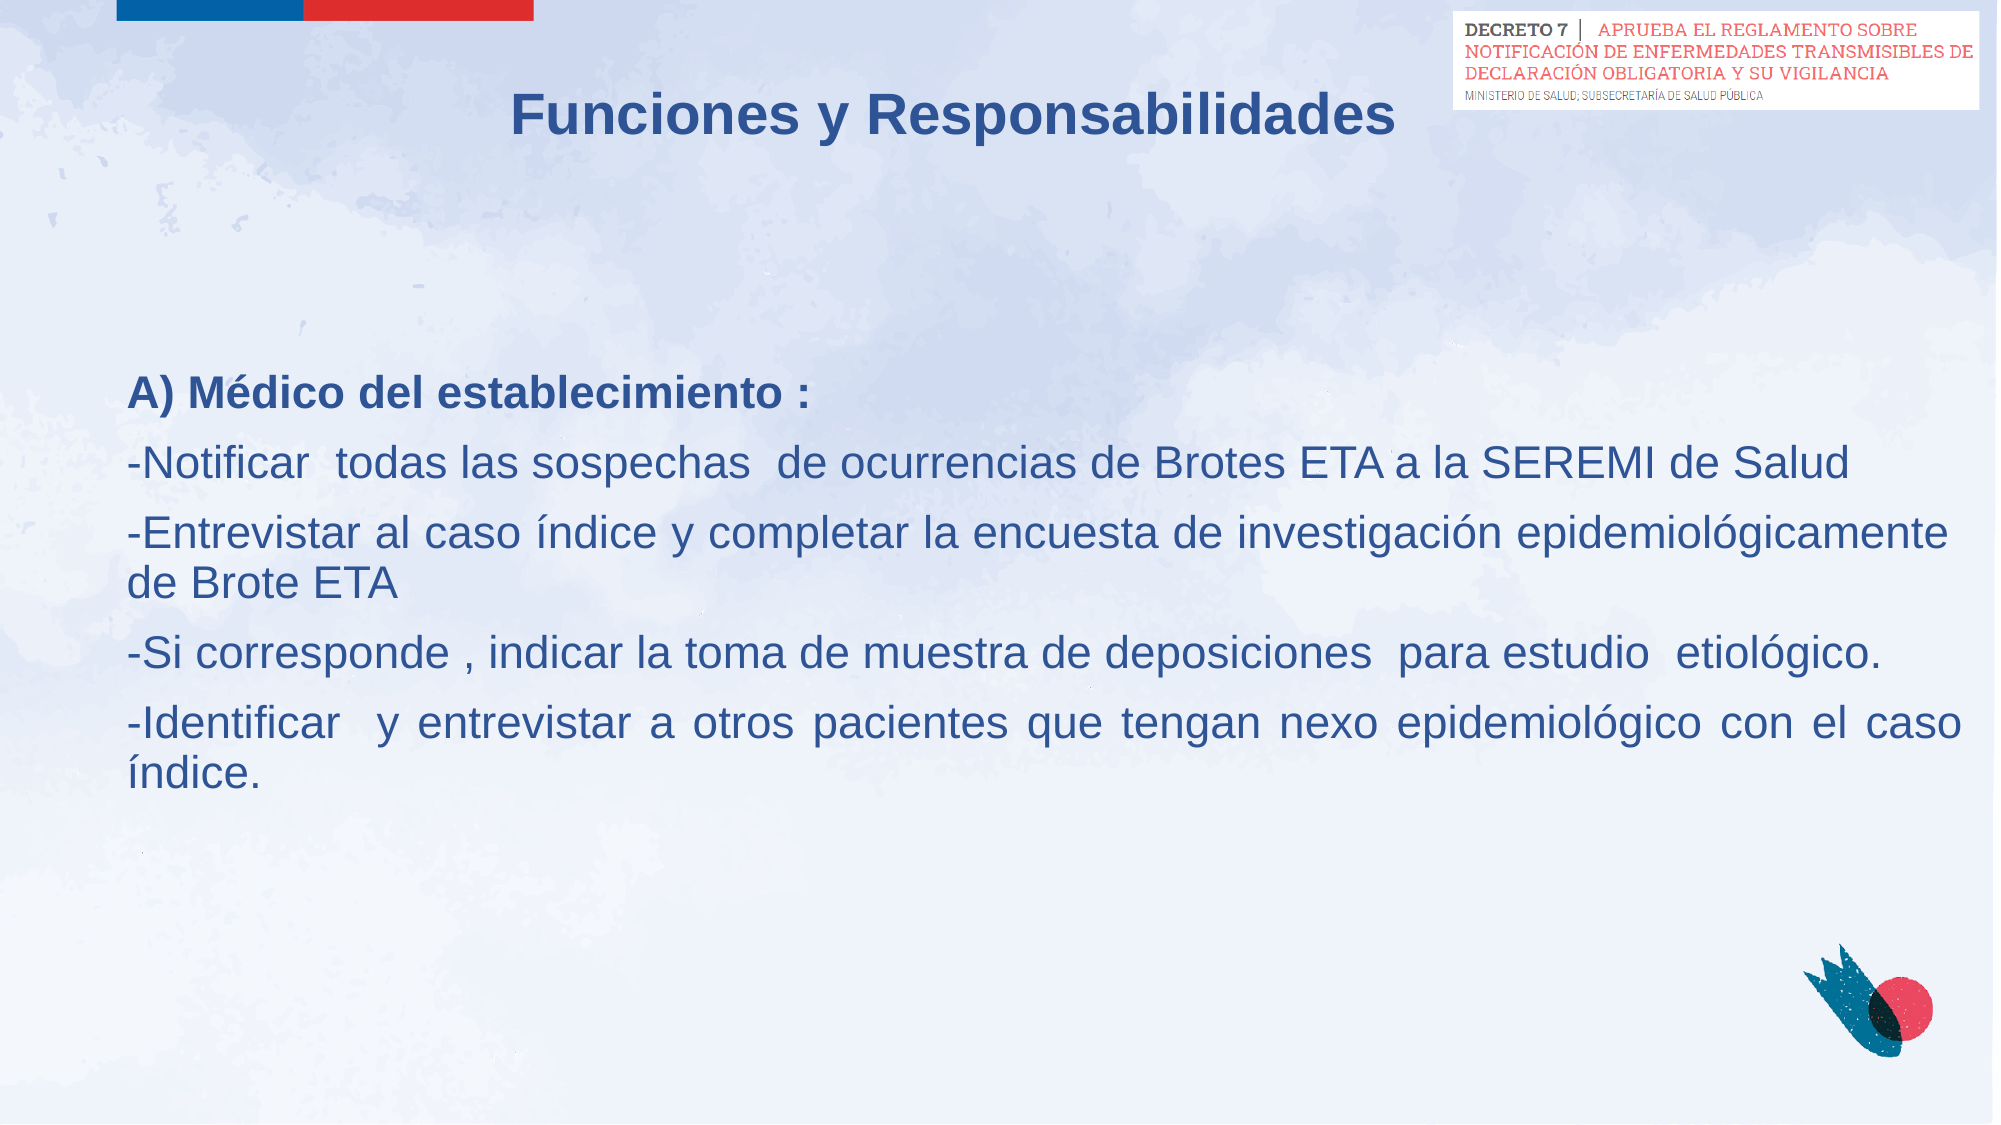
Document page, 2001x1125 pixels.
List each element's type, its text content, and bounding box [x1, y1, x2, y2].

list A) Médico del establecimiento : -Notificar todas las sospechas de ocurrencias de Brotes ETA a la SEREMI de Salud -Entrevistar al caso índice y completar la encuesta de investigación epidemiológicamente de Brote ETA -Si corresponde , indicar la toma de muestra de deposiciones para estudio etiológico. -Identificar y entrevistar a otros pacientes que tengan nexo epidemiológico con el caso índice. [111, 149, 1980, 1053]
picture [0, 0, 2001, 1125]
title Funciones y Responsabilidades [73, 76, 1851, 183]
